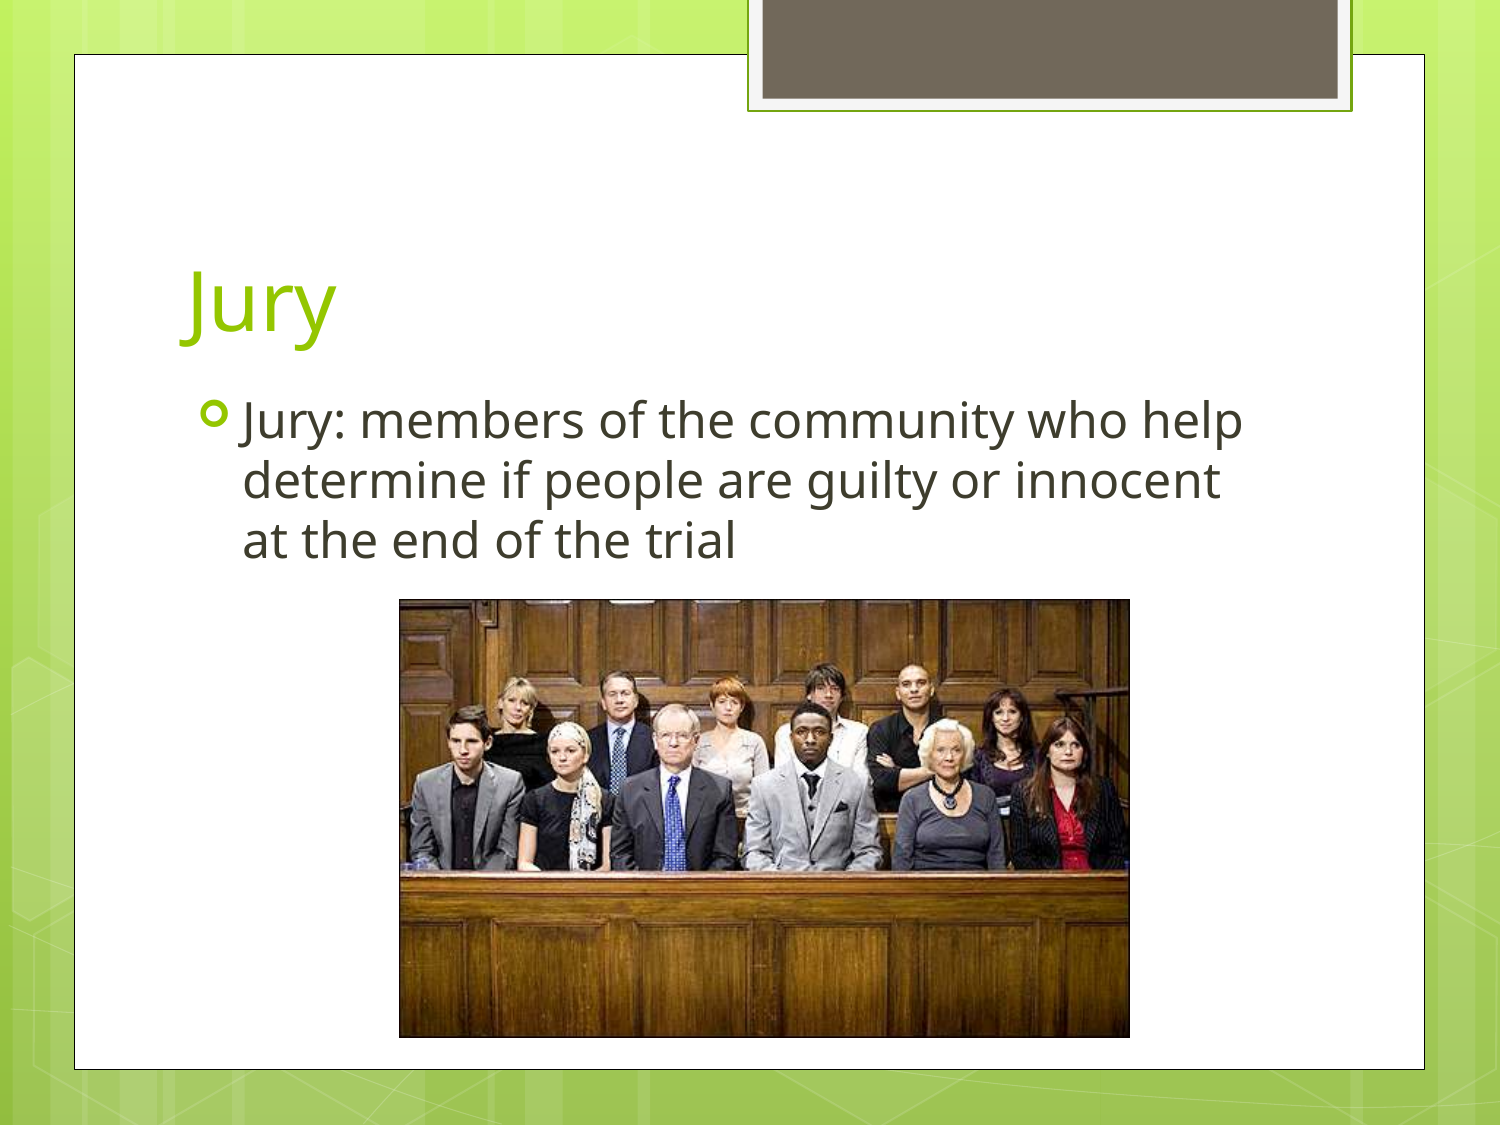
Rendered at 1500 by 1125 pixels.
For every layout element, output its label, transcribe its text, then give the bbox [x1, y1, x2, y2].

title Jury [171, 168, 1324, 357]
list Jury: members of the community who help determine if people are guilty or innocent at the end of the trial [171, 381, 1283, 957]
picture [399, 599, 1130, 1038]
